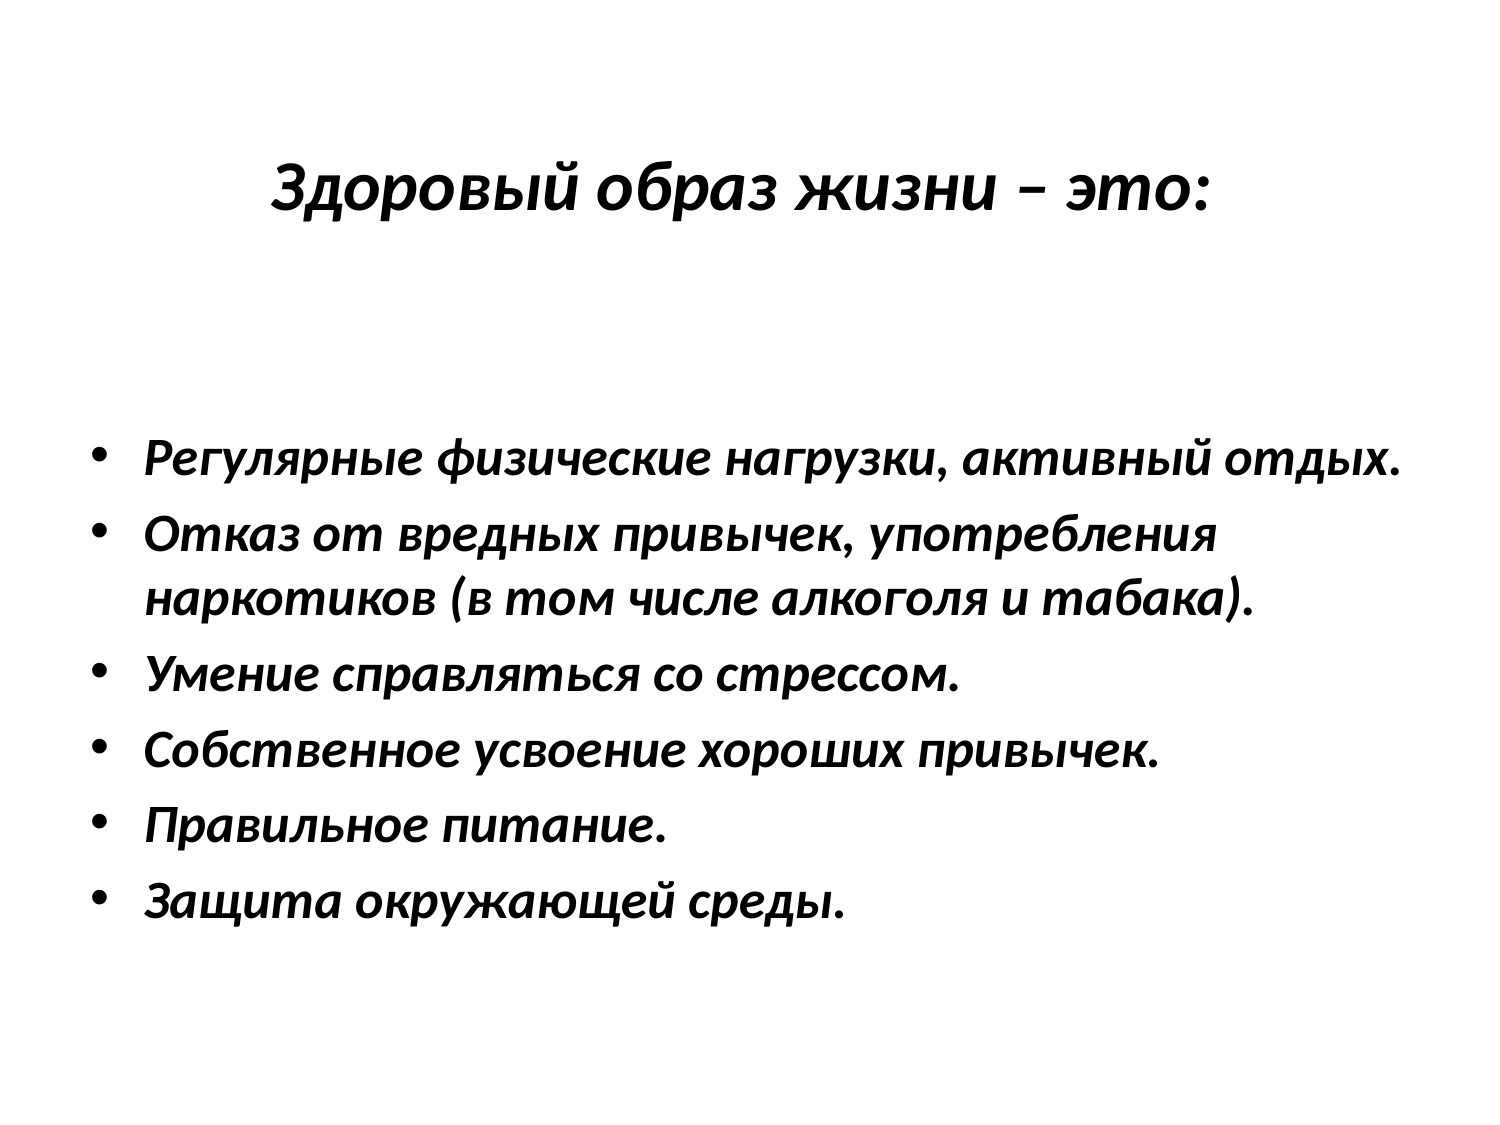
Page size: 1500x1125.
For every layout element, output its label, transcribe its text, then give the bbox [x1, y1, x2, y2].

list Регулярные физические нагрузки, активный отдых. Отказ от вредных привычек, употребления наркотиков (в том числе алкоголя и табака). Умение справляться со стрессом. Собственное усвоение хороших привычек. Правильное питание. Защита окружающей среды. [75, 262, 1425, 1005]
title Здоровый образ жизни – это: [75, 45, 1425, 233]
